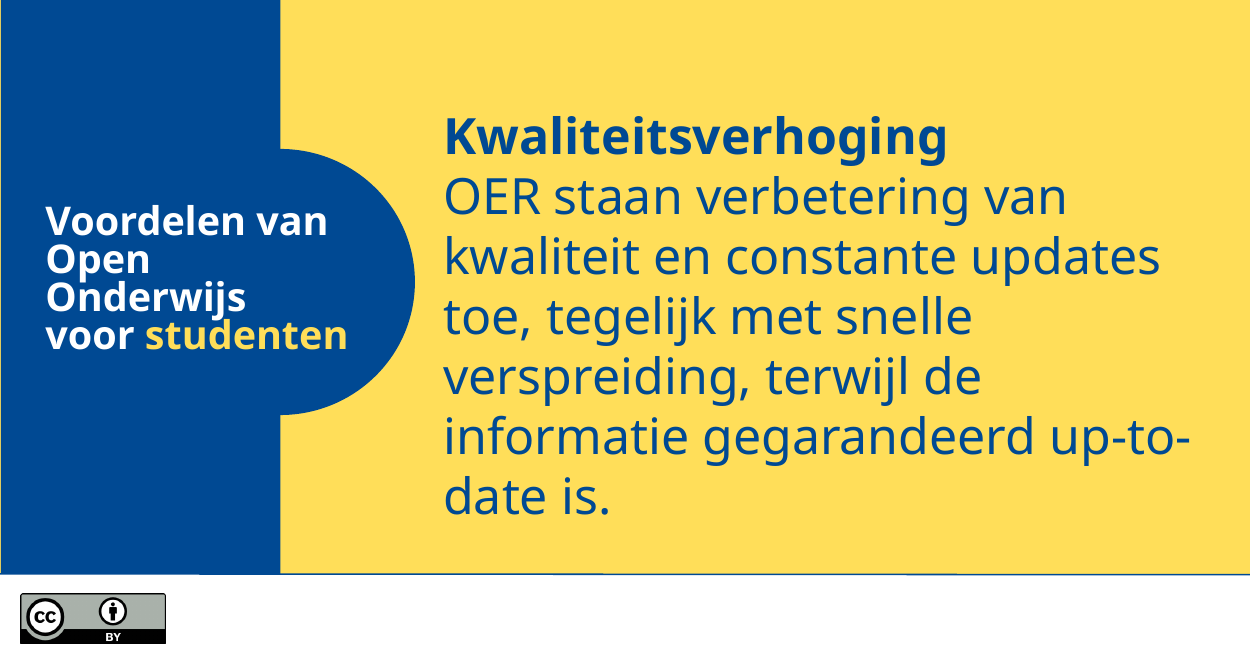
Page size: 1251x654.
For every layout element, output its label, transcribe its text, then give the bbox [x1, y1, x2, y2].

text_box Kwaliteitsverhoging OER staan verbetering van kwaliteit en constante updates toe, tegelijk met snelle verspreiding, terwijl de informatie gegarandeerd up-to-date is. [428, 89, 1250, 540]
picture [20, 592, 166, 645]
text_box [181, 148, 415, 416]
text_box Voordelen van Open Onderwijs voor studenten [30, 190, 371, 372]
text_box [0, 0, 281, 573]
text_box [0, 582, 1250, 654]
